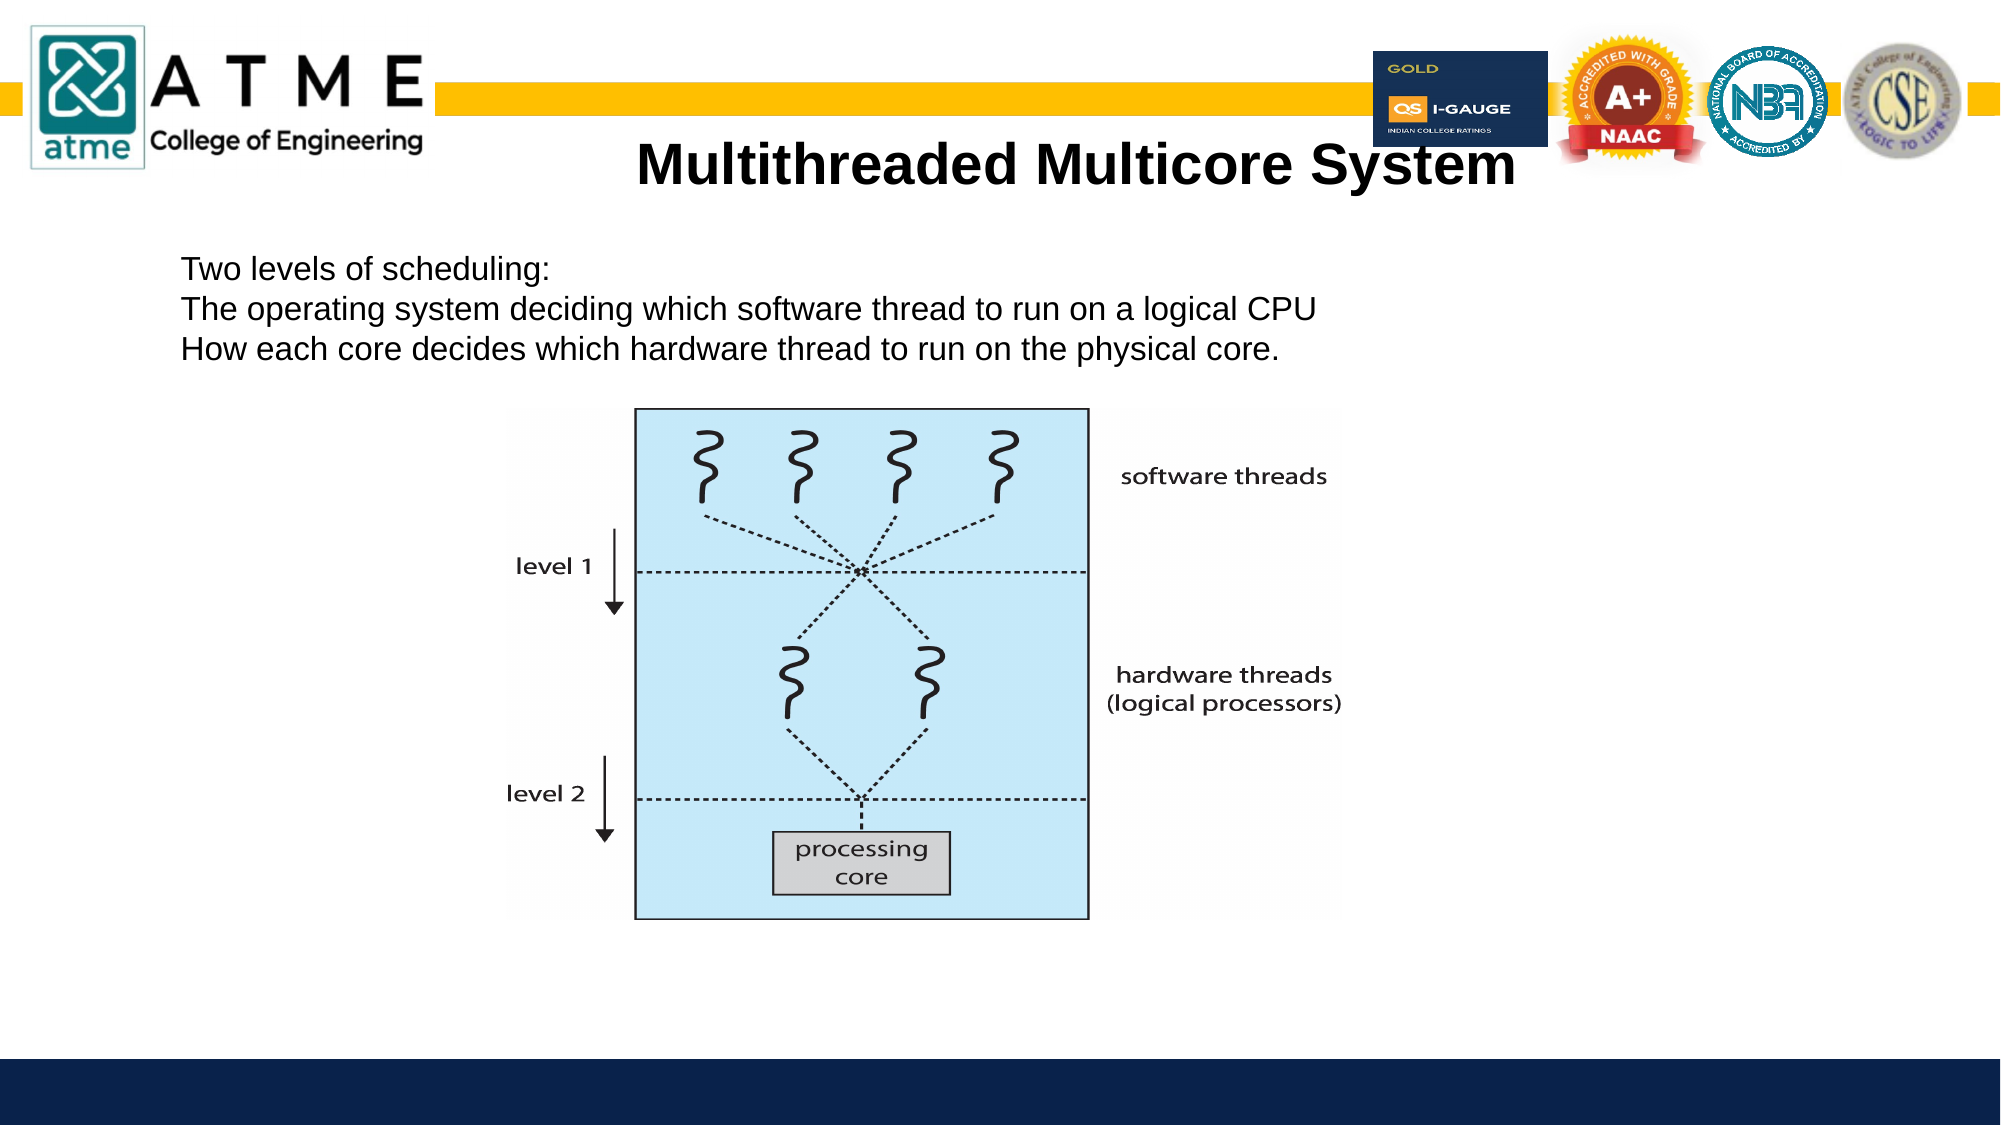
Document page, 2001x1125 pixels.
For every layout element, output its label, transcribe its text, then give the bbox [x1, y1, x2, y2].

picture [1840, 26, 1968, 176]
text_box Multithreaded Multicore System [622, 118, 1534, 204]
picture [506, 408, 1342, 920]
picture [22, 15, 435, 178]
picture [1373, 20, 1828, 180]
text_box Two levels of scheduling: The operating system deciding which software thread to run on a logical CPU How each core decides which hardware thread to run on the physical core. [165, 239, 1335, 375]
picture [0, 1059, 2001, 1125]
